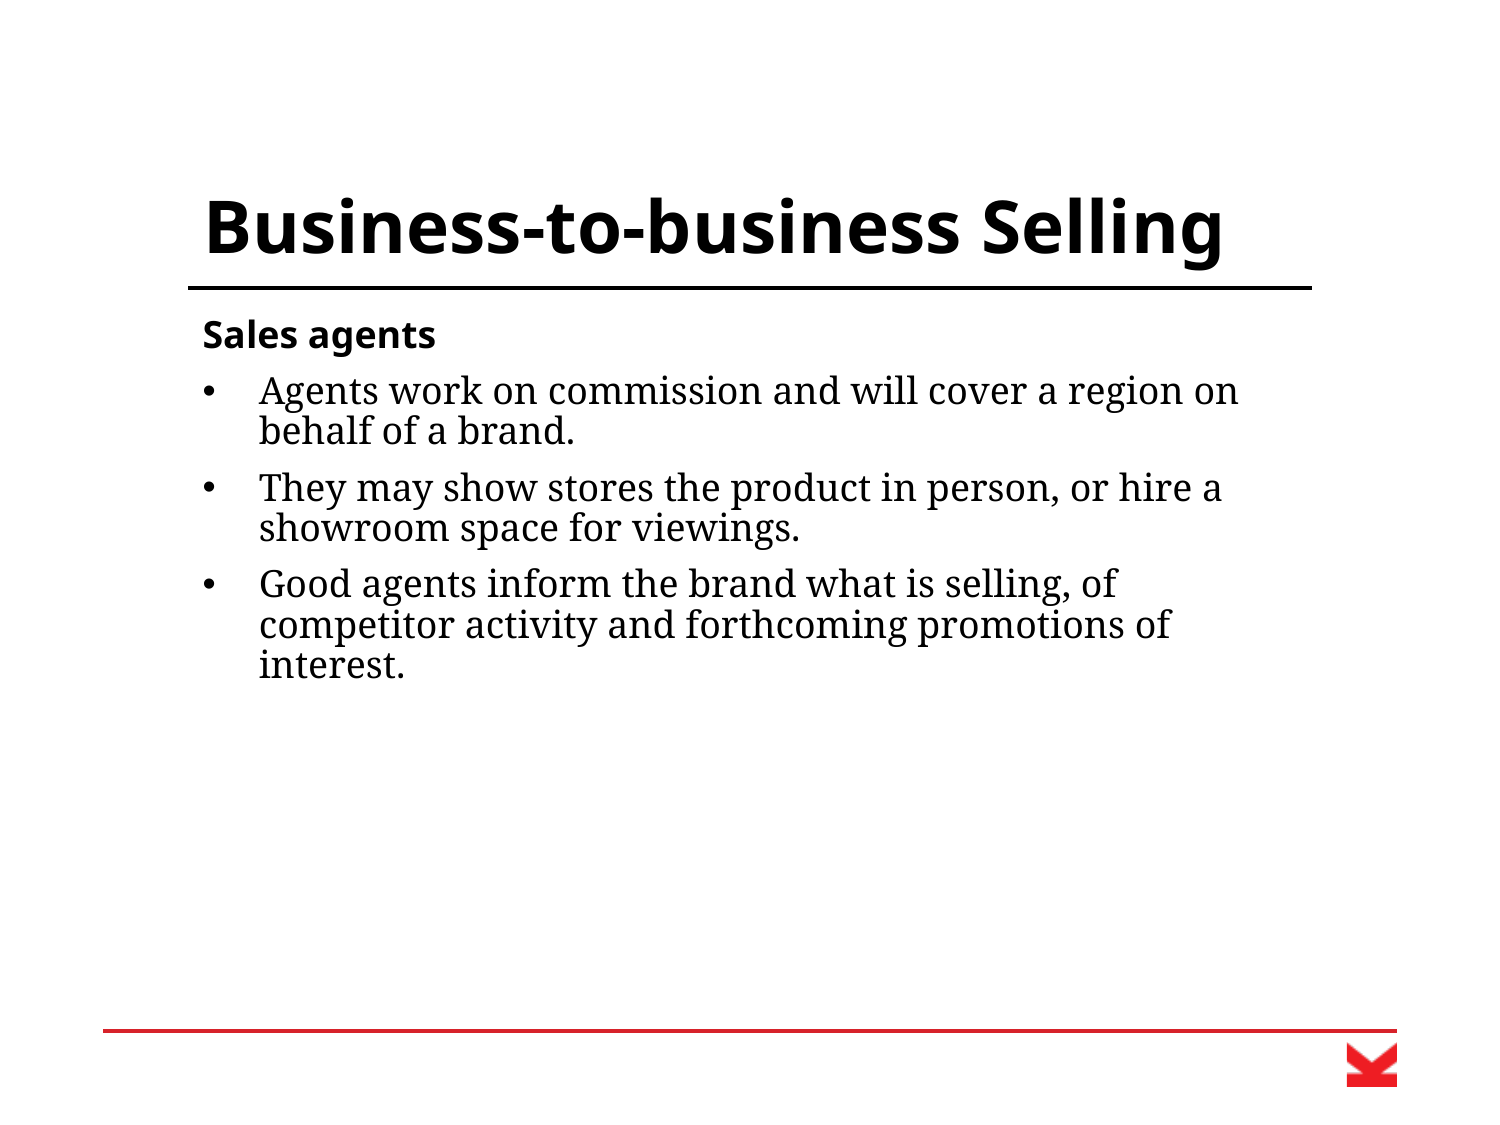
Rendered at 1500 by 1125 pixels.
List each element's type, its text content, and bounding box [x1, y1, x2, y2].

title Business-to-business Selling [188, 59, 1312, 278]
subtitle Sales agents Agents work on commission and will cover a region on behalf of a brand. They may show stores the product in person, or hire a showroom space for viewings. Good agents inform the brand what is selling, of competitor activity and forthcoming promotions of interest. [187, 308, 1313, 863]
